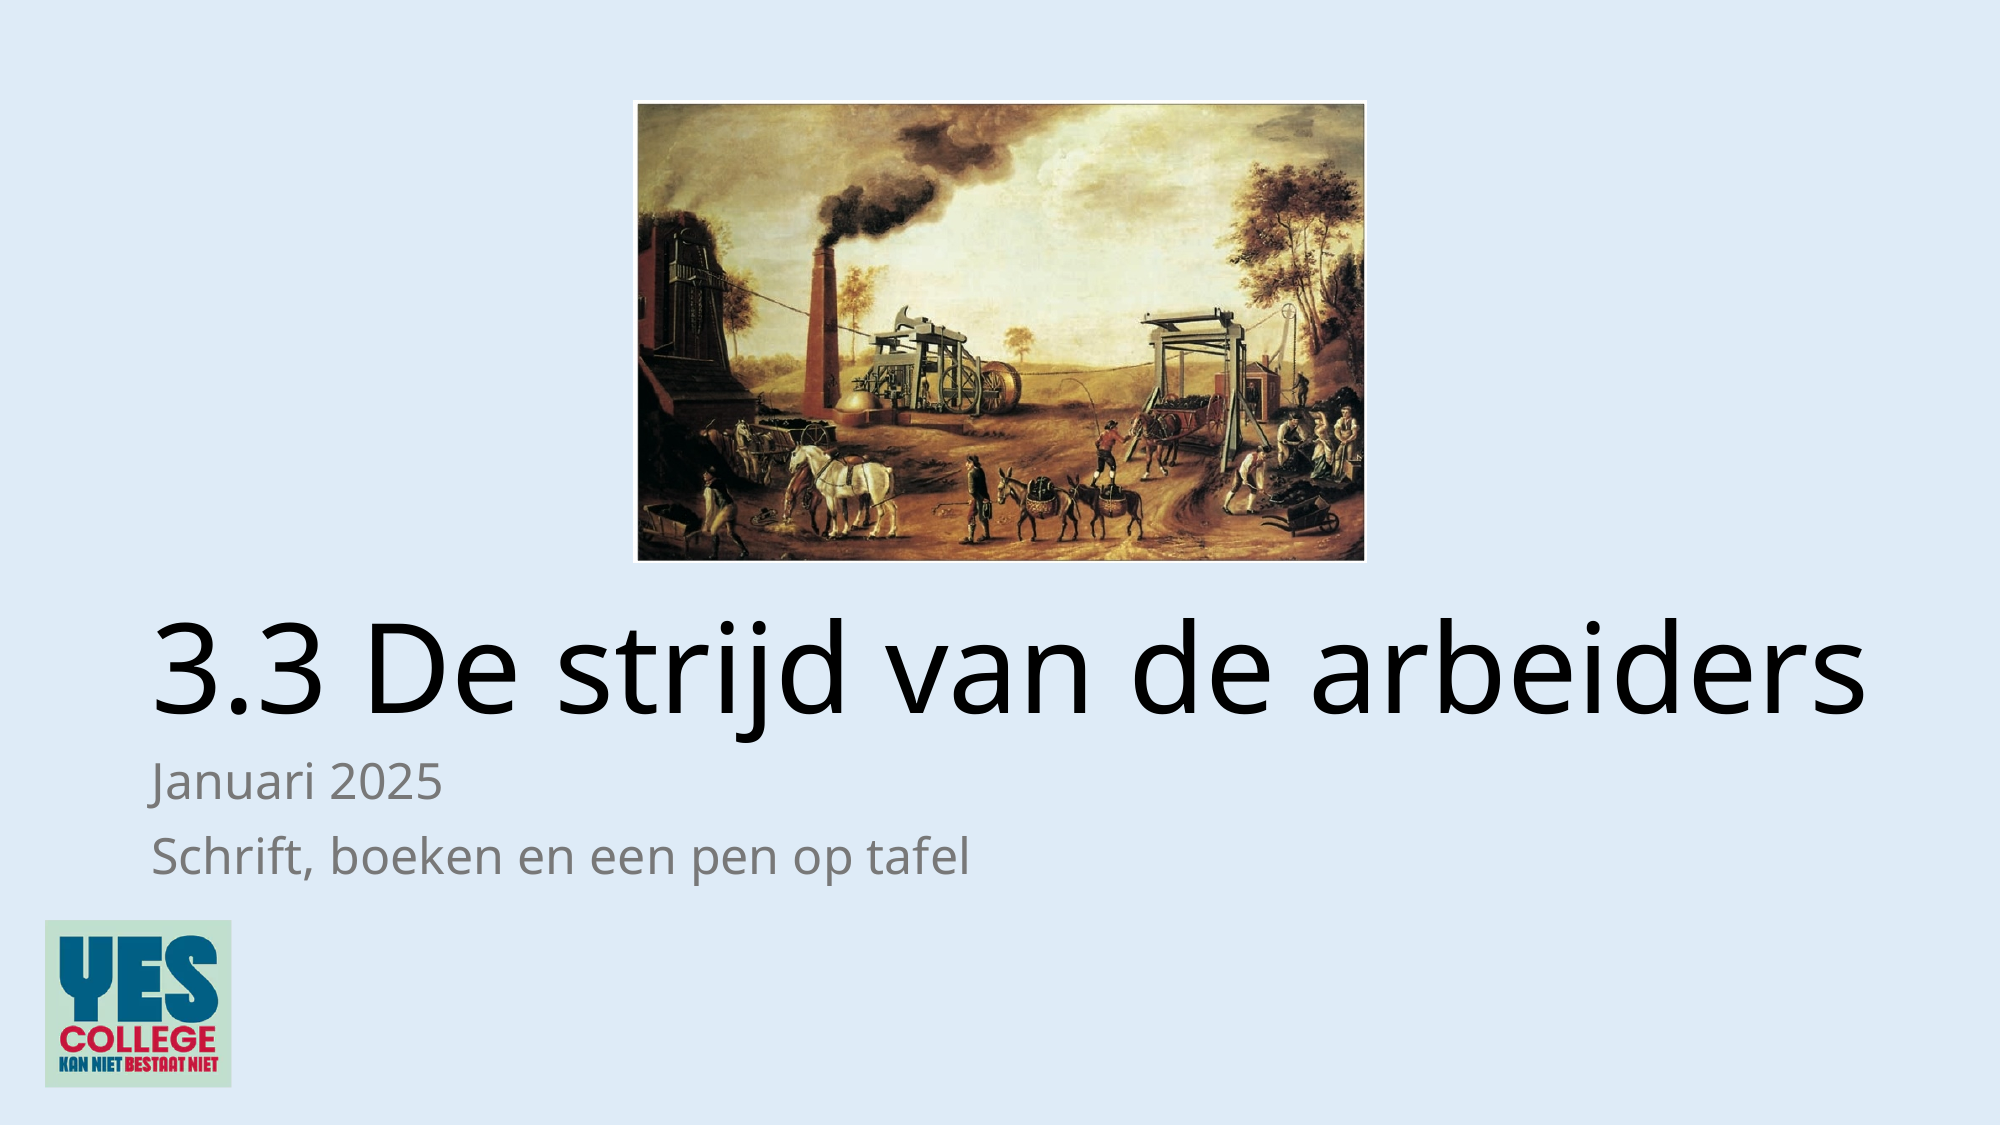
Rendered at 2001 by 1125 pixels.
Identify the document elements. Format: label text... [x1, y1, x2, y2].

picture [0, 913, 356, 1093]
title 3.3 De strijd van de arbeiders [136, 280, 1899, 749]
list Januari 2025 Schrift, boeken en een pen op tafel [136, 748, 1862, 995]
picture [632, 100, 1368, 563]
